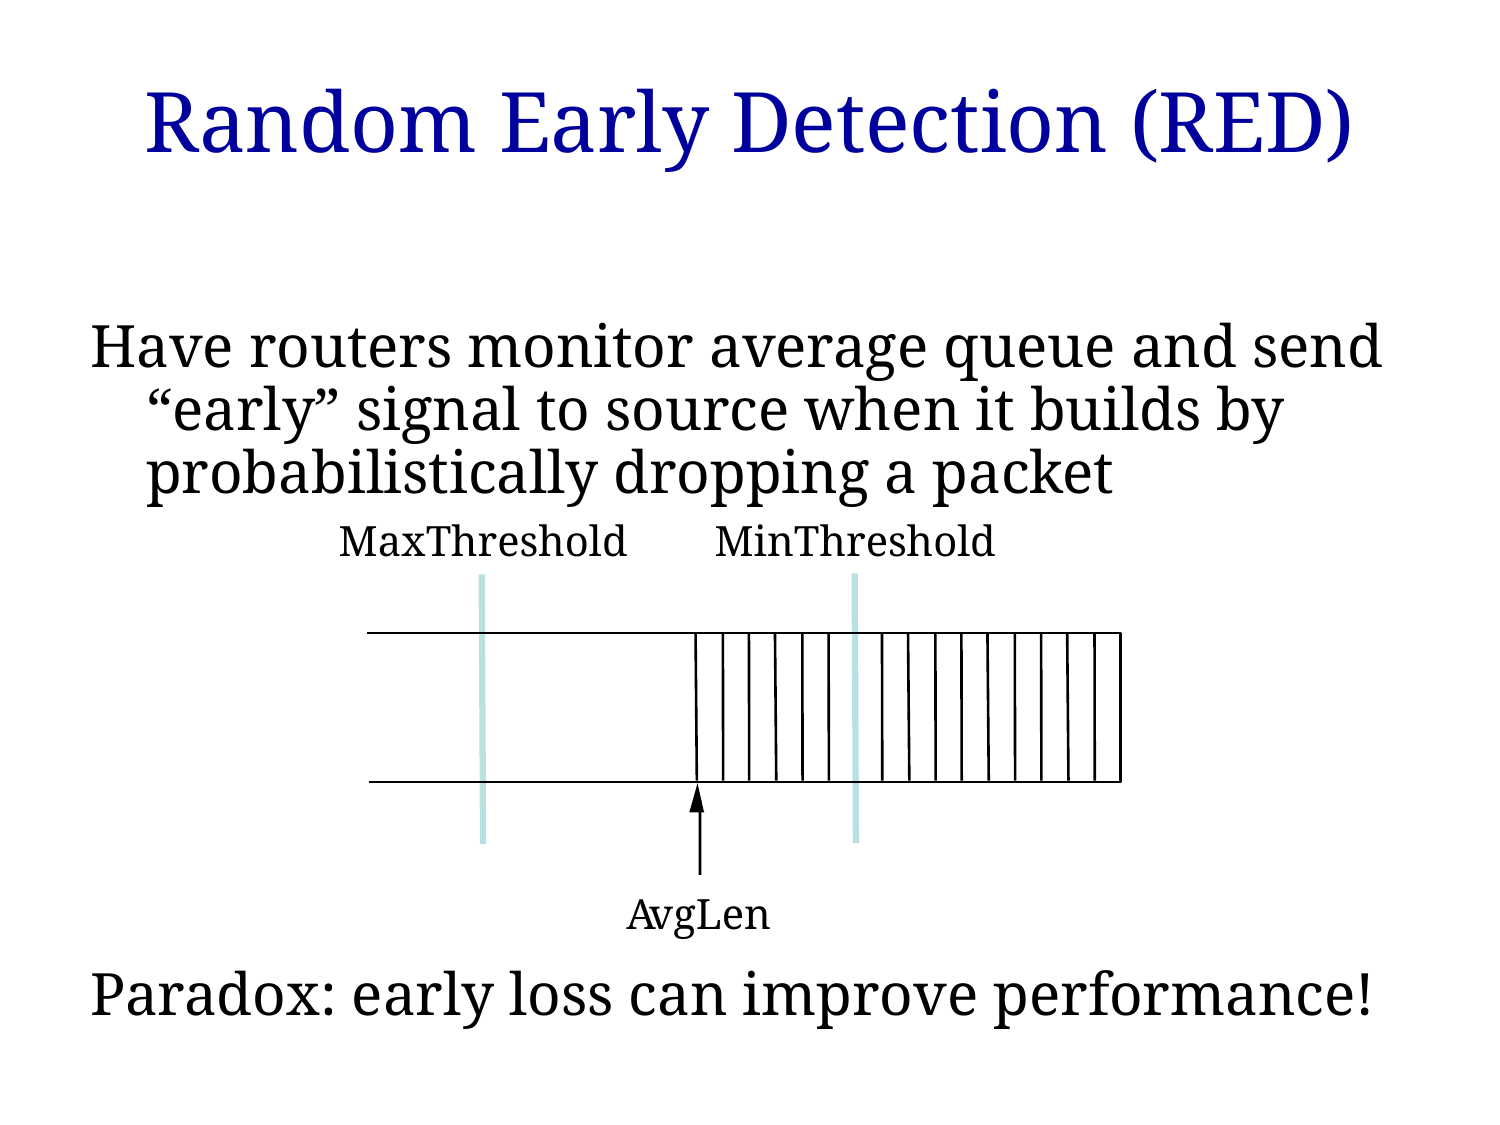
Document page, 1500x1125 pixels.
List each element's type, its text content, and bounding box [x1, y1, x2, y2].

list Have routers monitor average queue and send “early” signal to source when it builds by probabilistically dropping a packet Paradox: early loss can improve performance! [74, 309, 1417, 1038]
title Random Early Detection (RED) [74, 47, 1426, 191]
